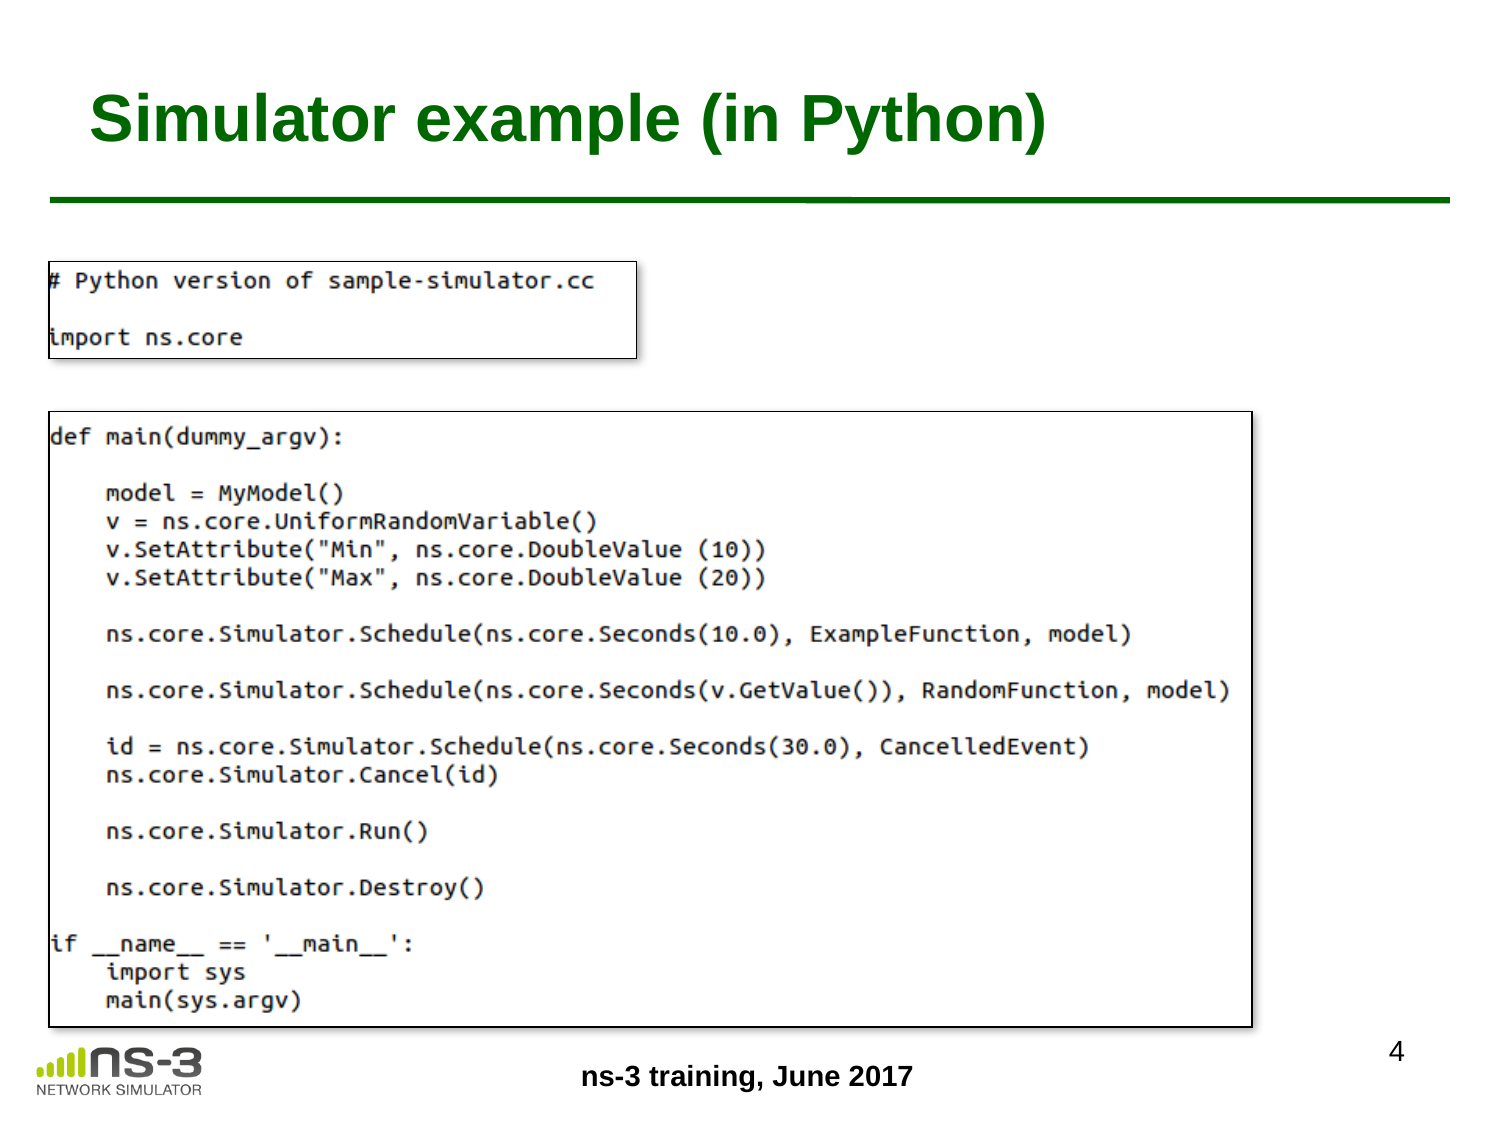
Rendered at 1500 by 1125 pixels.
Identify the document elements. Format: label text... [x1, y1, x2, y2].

slide_number 4 [1074, 1024, 1421, 1101]
picture [24, 1017, 213, 1125]
picture [49, 262, 637, 358]
title Simulator example (in Python) [74, 44, 1421, 186]
footer ns-3 training, June 2017 [512, 1049, 983, 1125]
picture [49, 412, 1252, 1027]
